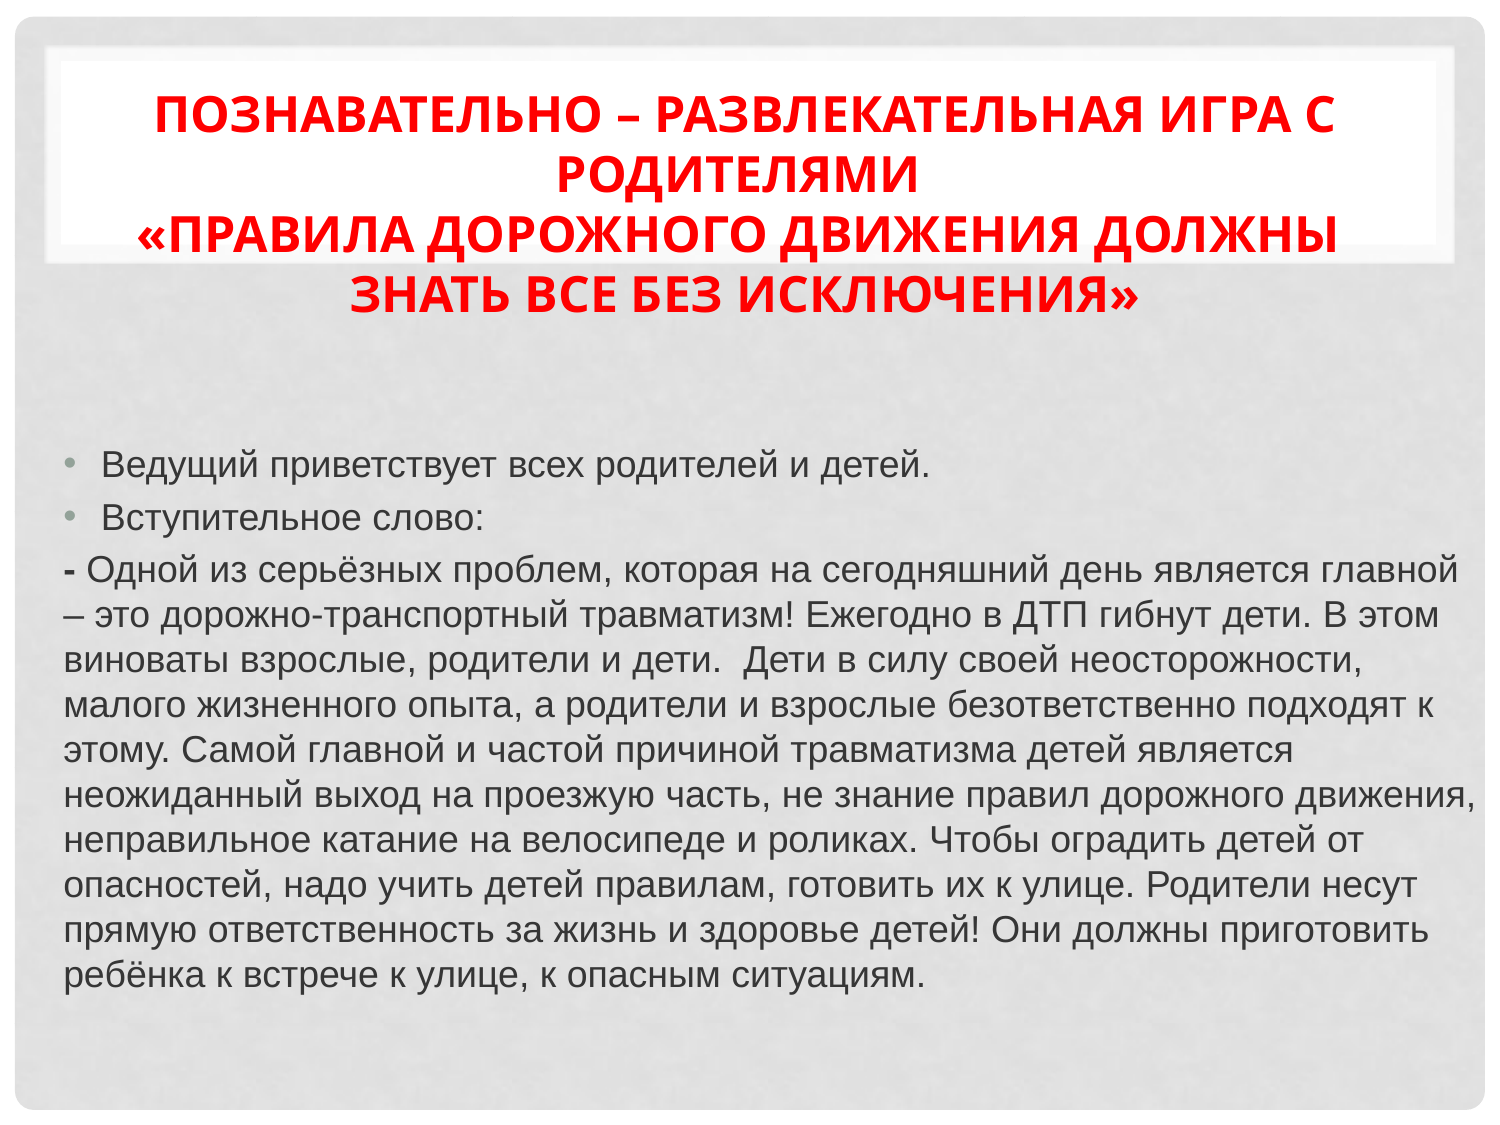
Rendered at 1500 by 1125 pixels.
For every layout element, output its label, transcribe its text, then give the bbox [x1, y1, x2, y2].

list Ведущий приветствует всех родителей и детей. Вступительное слово: - Одной из серьёзных проблем, которая на сегодняшний день является главной – это дорожно-транспортный травматизм! Ежегодно в ДТП гибнут дети. В этом виноваты взрослые, родители и дети. Дети в силу своей неосторожности, малого жизненного опыта, а родители и взрослые безответственно подходят к этому. Самой главной и частой причиной травматизма детей является неожиданный выход на проезжую часть, не знание правил дорожного движения, неправильное катание на велосипеде и роликах. Чтобы оградить детей от опасностей, надо учить детей правилам, готовить их к улице. Родители несут прямую ответственность за жизнь и здоровье детей! Они должны приготовить ребёнка к встрече к улице, к опасным ситуациям. [29, 432, 1500, 1024]
title Познавательно – развлекательная игра с родителями «Правила дорожного движения должны знать все без исключения» [64, 66, 1425, 338]
